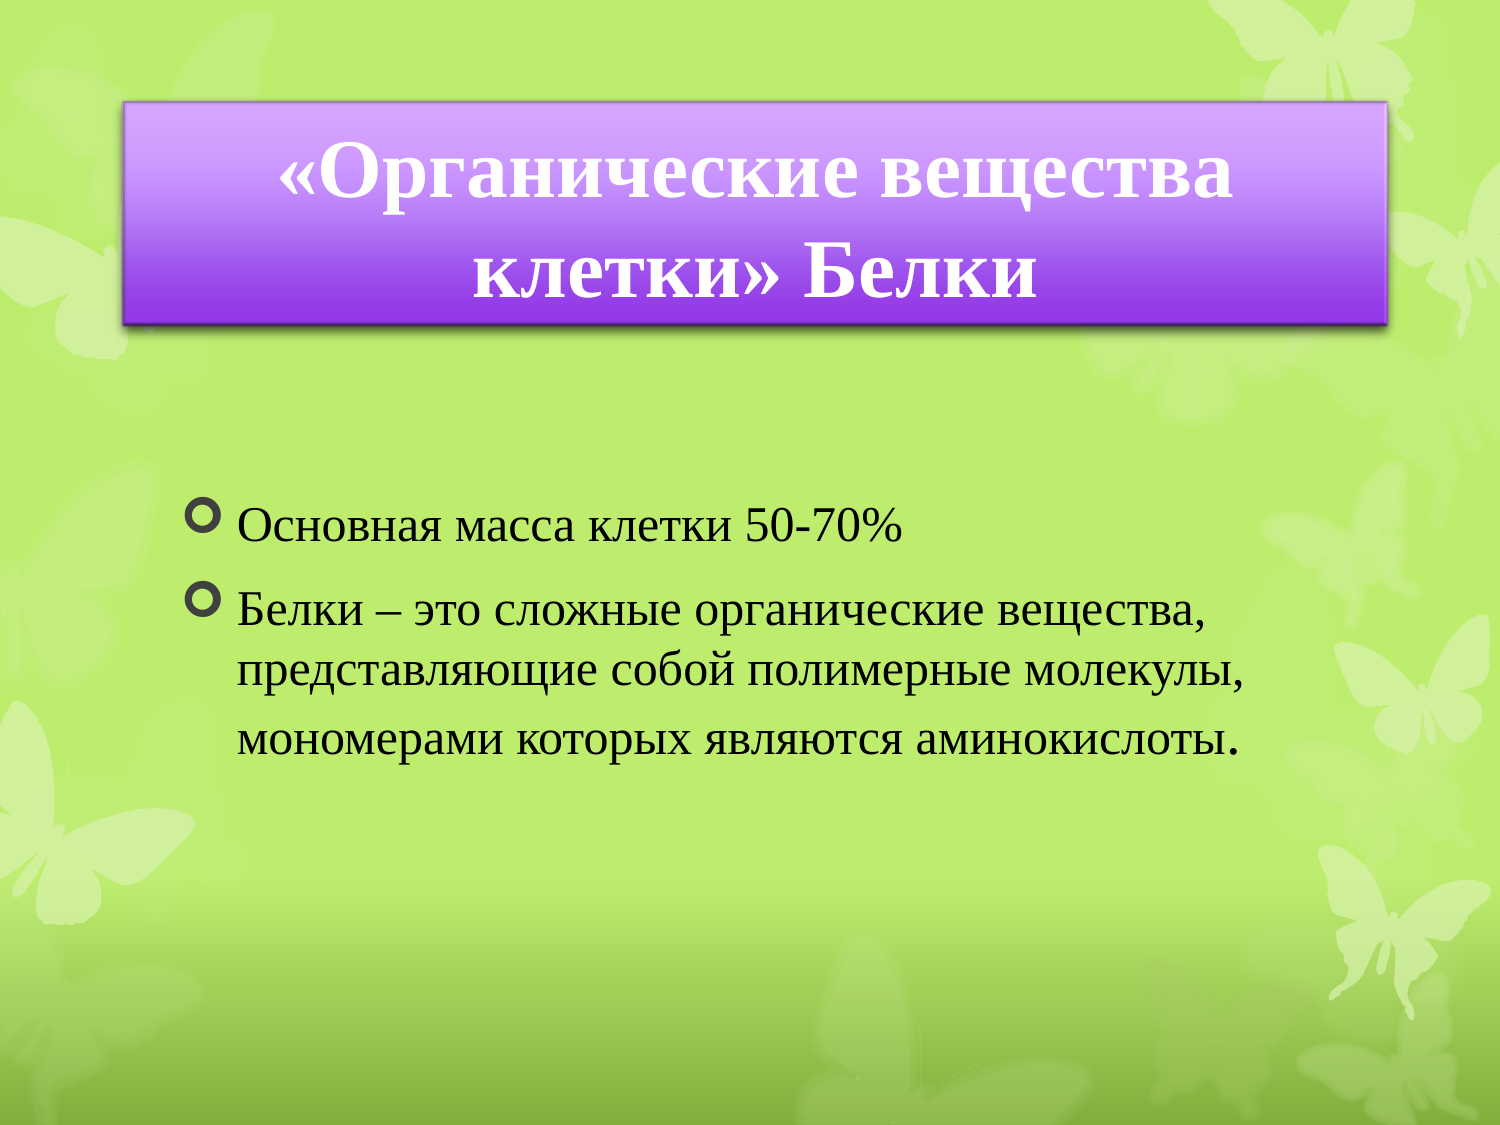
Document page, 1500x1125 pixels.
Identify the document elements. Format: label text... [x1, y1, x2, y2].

list Основная масса клетки 50-70% Белки – это сложные органические вещества, представляющие собой полимерные молекулы, мономерами которых являются аминокислоты. [165, 358, 1335, 962]
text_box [105, 77, 1406, 350]
